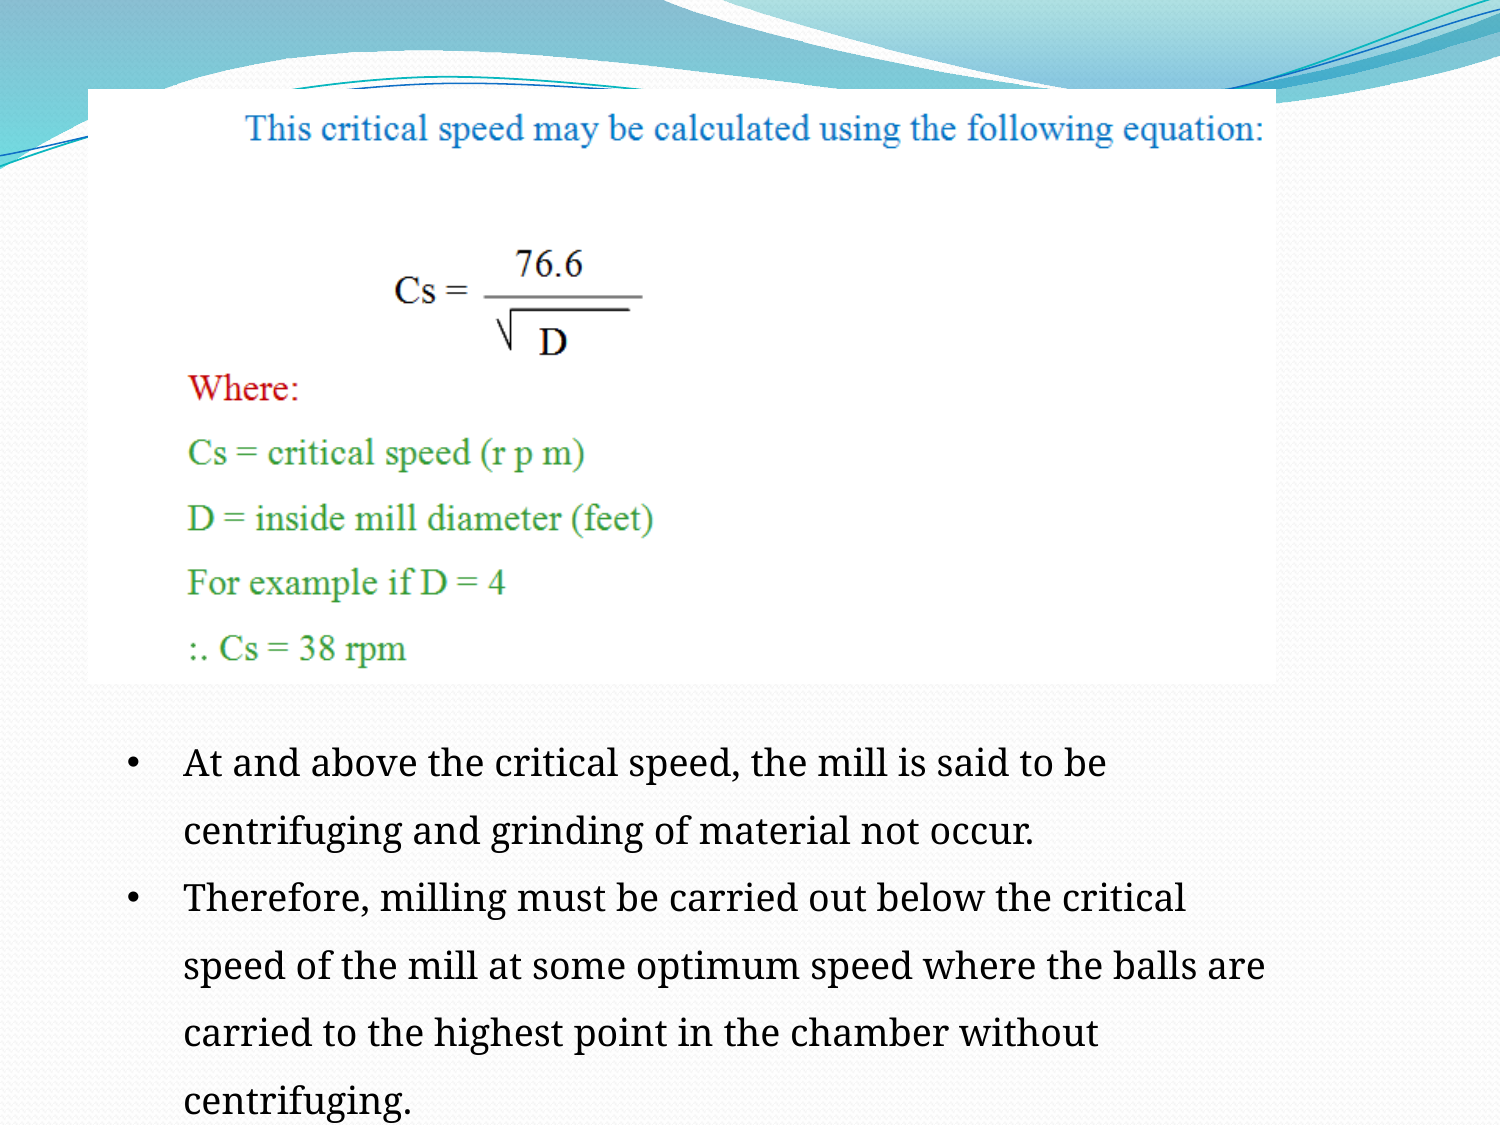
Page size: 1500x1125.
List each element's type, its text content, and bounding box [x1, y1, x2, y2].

picture [88, 89, 1277, 684]
text_box At and above the critical speed, the mill is said to be centrifuging and grinding of material not occur. Therefore, milling must be carried out below the critical speed of the mill at some optimum speed where the balls are carried to the highest point in the chamber without centrifuging. [112, 709, 1306, 1125]
